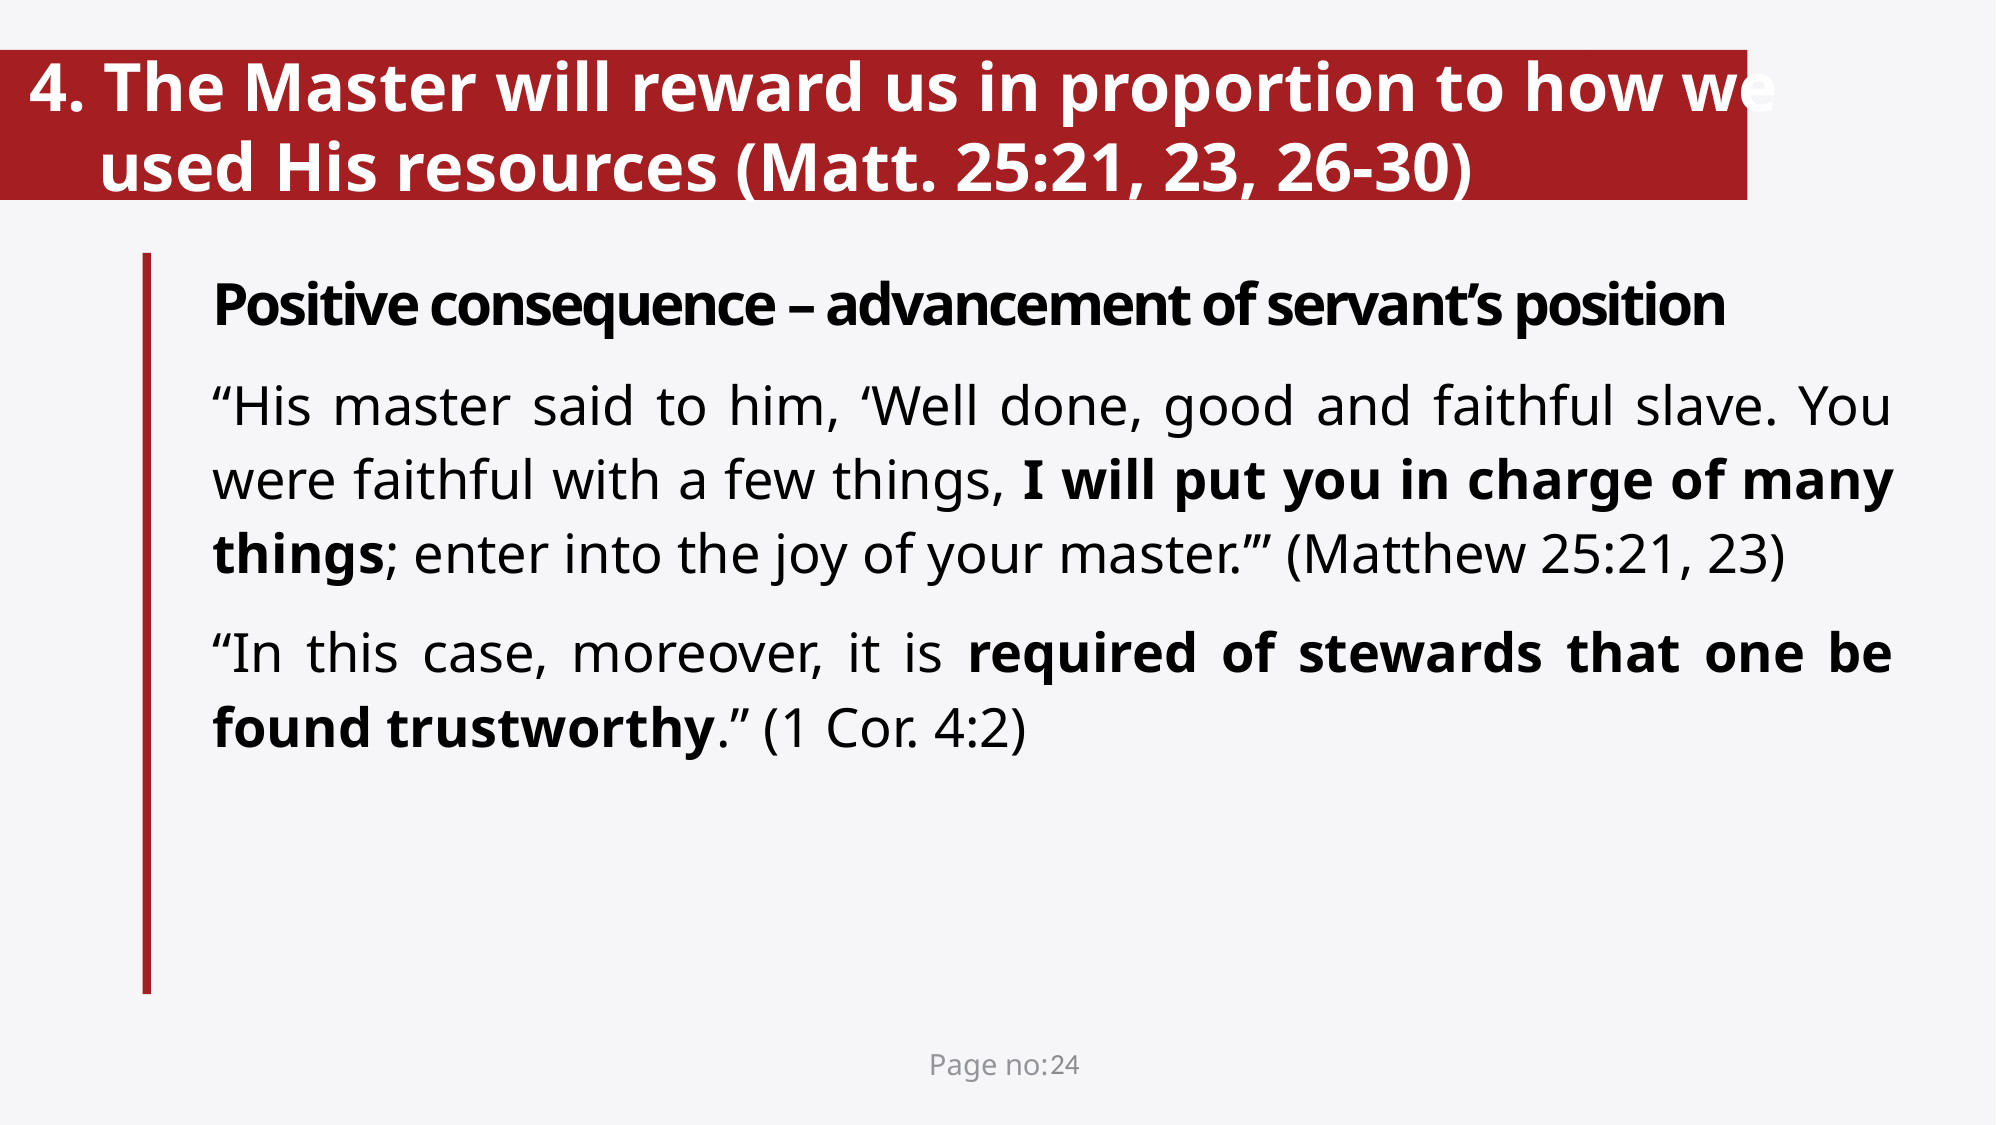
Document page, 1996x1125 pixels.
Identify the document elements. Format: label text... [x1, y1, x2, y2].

title 4. The Master will reward us in proportion to how we used His resources (Matt. 25:21, 23, 26-30) [14, 62, 1810, 188]
subtitle Positive consequence – advancement of servant’s position “His master said to him, ‘Well done, good and faithful slave. You were faithful with a few things, I will put you in charge of many things; enter into the joy of your master.’” (Matthew 25:21, 23) “In this case, moreover, it is required of stewards that one be found trustworthy.” (1 Cor. 4:2) [197, 249, 1910, 1000]
text_box [1583, 48, 1750, 62]
text_box [1583, 188, 1750, 202]
